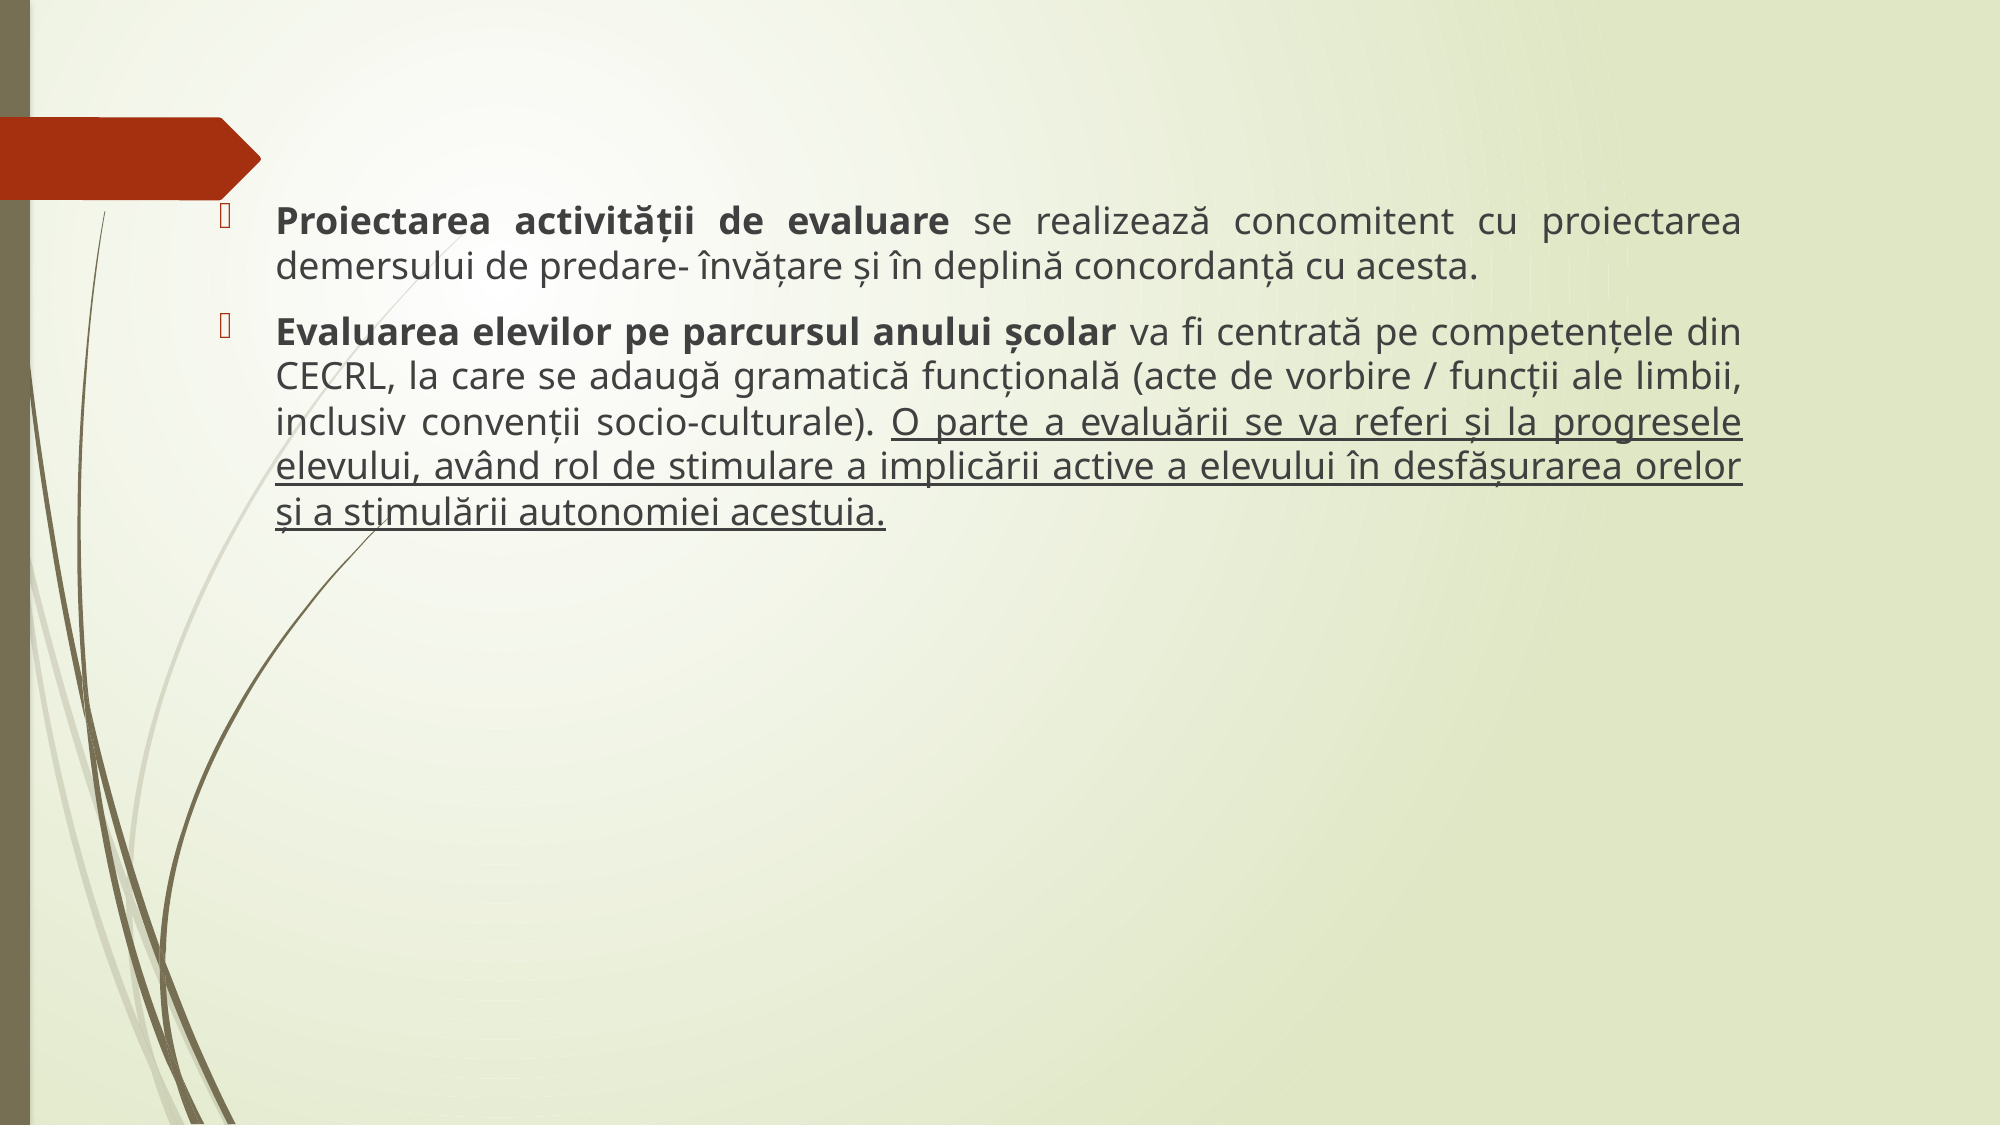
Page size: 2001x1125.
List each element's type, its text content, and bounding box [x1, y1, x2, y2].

list Proiectarea activităţii de evaluare se realizează concomitent cu proiectarea demersului de predare- învăţare şi în deplină concordanţă cu acesta. Evaluarea elevilor pe parcursul anului școlar va fi centrată pe competențele din CECRL, la care se adaugă gramatică funcţională (acte de vorbire / funcții ale limbii, inclusiv convenții socio-culturale). O parte a evaluării se va referi și la progresele elevului, având rol de stimulare a implicării active a elevului în desfășurarea orelor și a stimulării autonomiei acestuia. [204, 189, 1759, 809]
